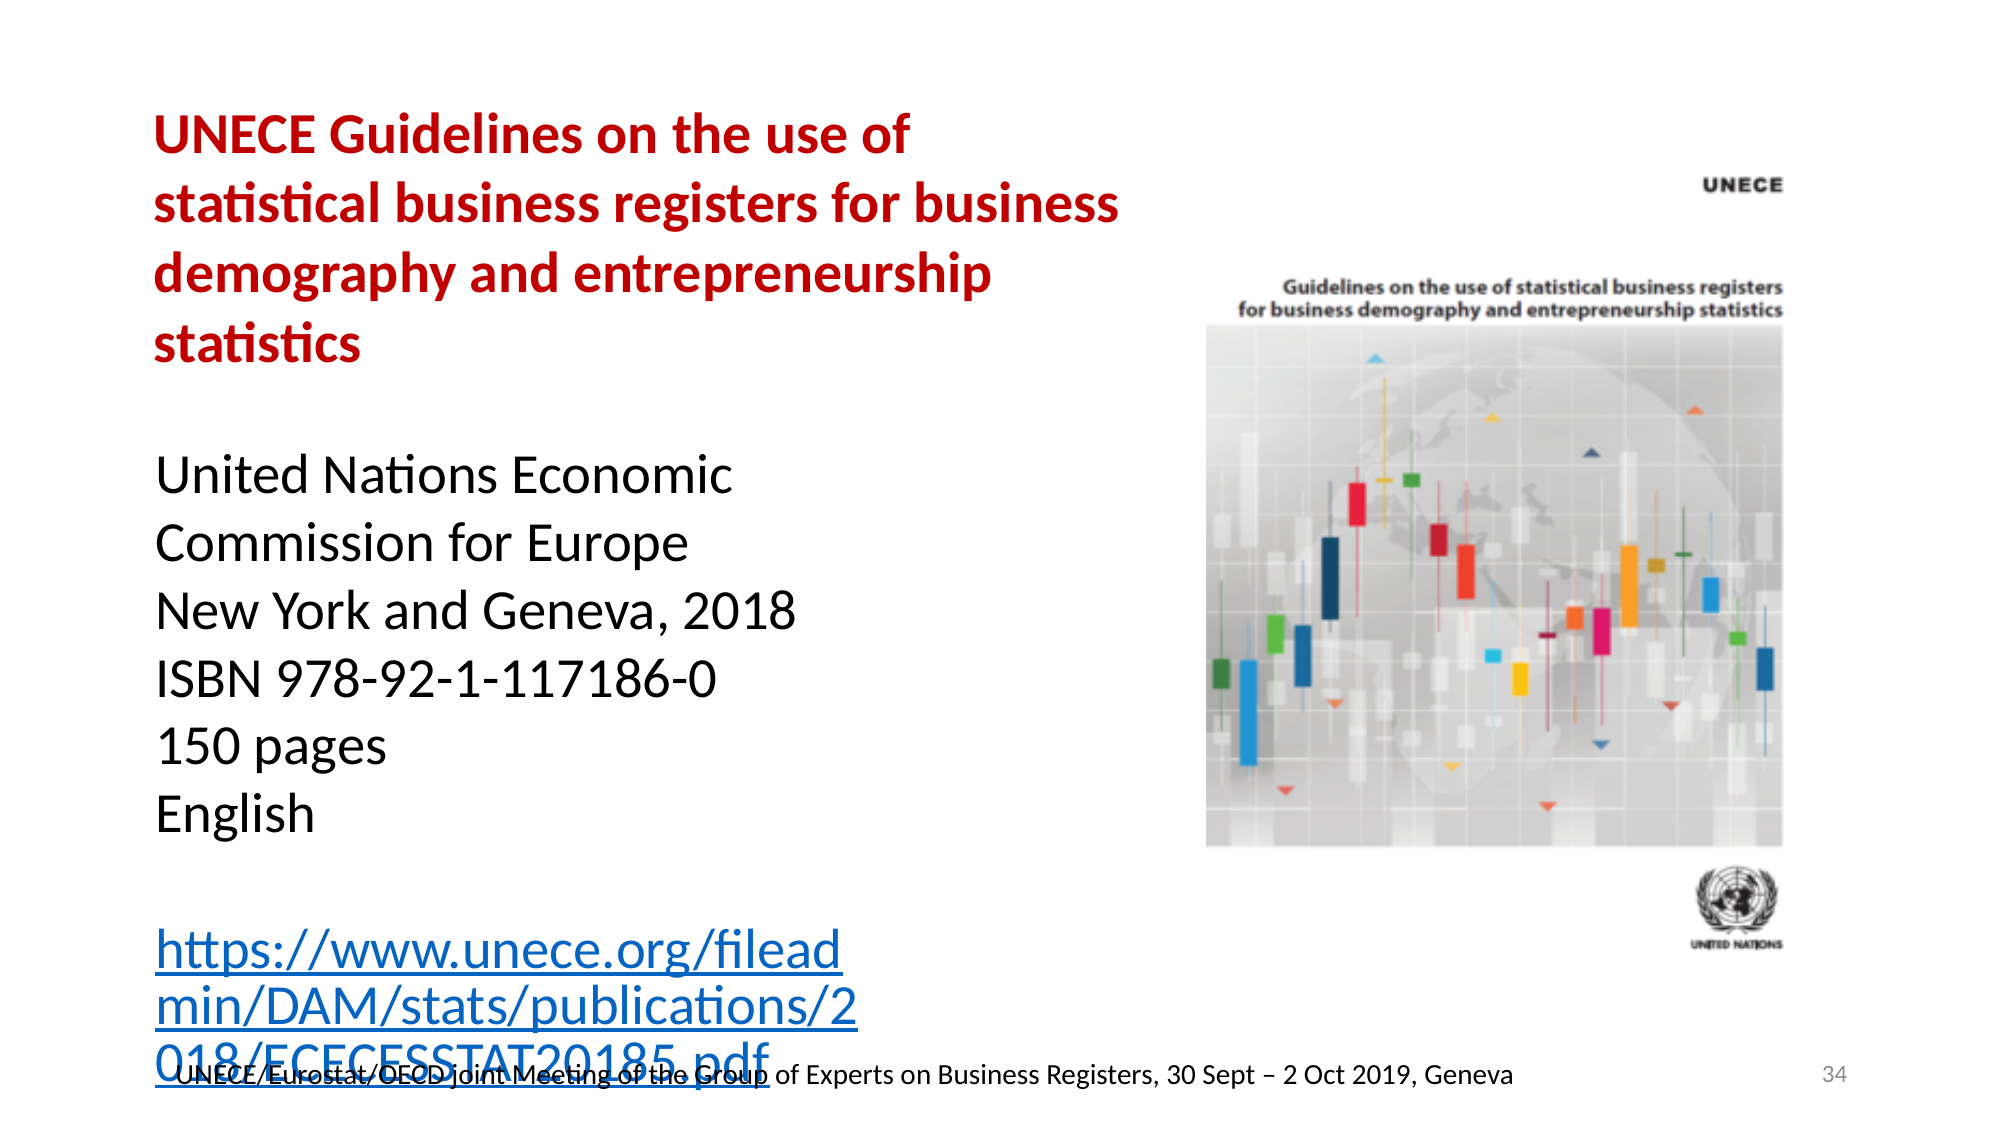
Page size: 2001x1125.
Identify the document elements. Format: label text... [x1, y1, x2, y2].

title UNECE Guidelines on the use of statistical business registers for business demography and entrepreneurship statistics [138, 86, 1137, 383]
list United Nations Economic Commission for Europe New York and Geneva, 2018 ISBN 978-92-1-117186-0 150 pages English https://www.unece.org/fileadmin/DAM/stats/publications/2018/ECECESSTAT20185.pdf [140, 429, 876, 991]
slide_number 34 [1412, 1042, 1863, 1103]
footer UNECE/Eurostat/OECD joint Meeting of the Group of Experts on Business Registers, 30 Sept – 2 Oct 2019, Geneva [150, 1042, 1412, 1103]
picture [1206, 123, 1842, 991]
